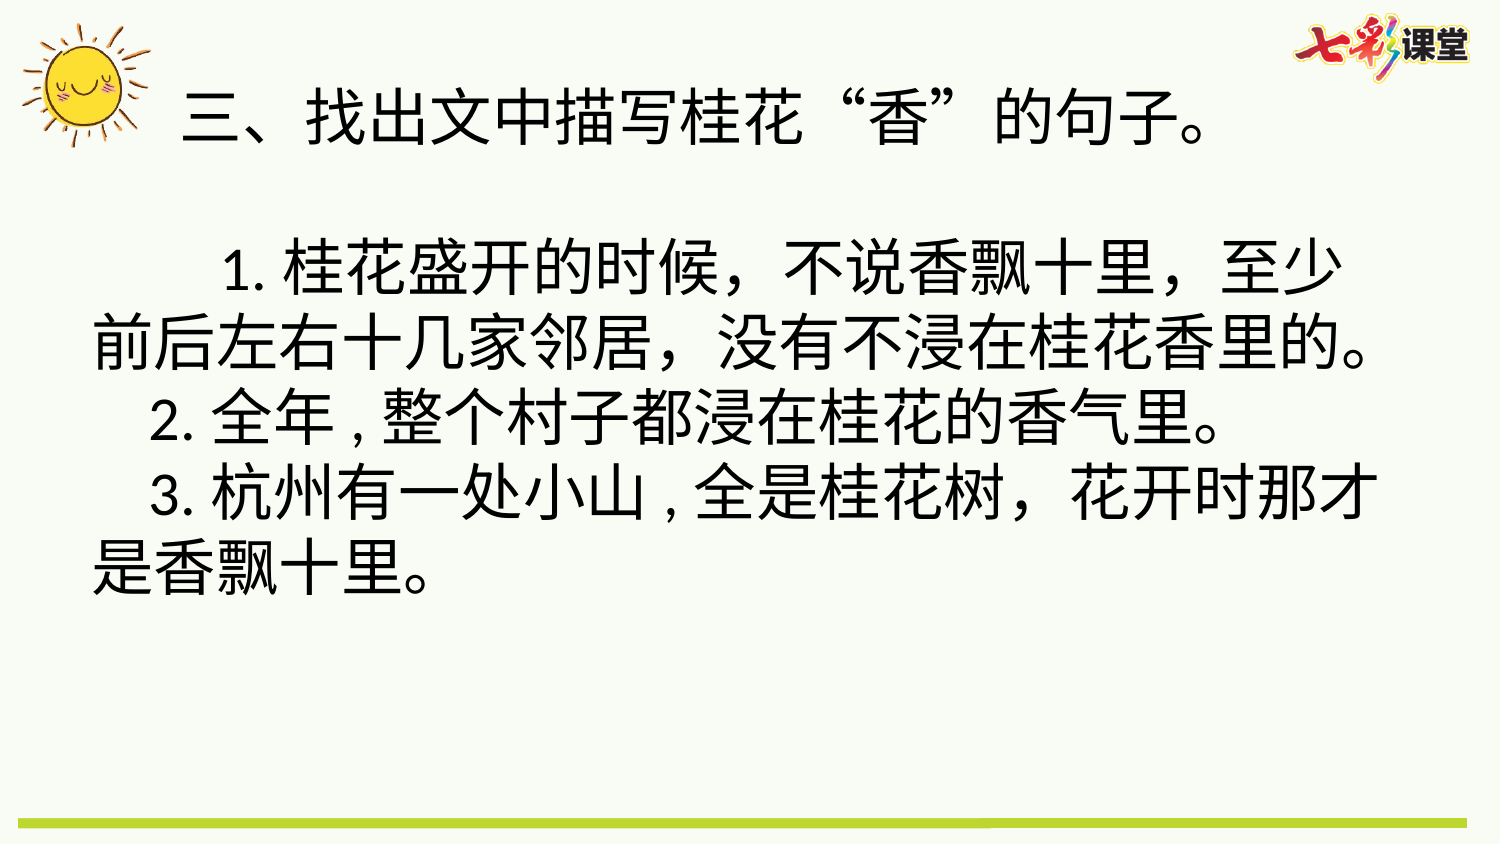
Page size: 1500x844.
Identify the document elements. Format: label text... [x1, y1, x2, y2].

text_box 1.桂花盛开的时候，不说香飘十里，至少前后左右十几家邻居，没有不浸在桂花香里的。 2.全年,整个村子都浸在桂花的香气里。 3.杭州有一处小山,全是桂花树，花开时那才是香飘十里。 [76, 221, 1404, 611]
text_box 三、找出文中描写桂花“香”的句子。 [164, 70, 1257, 161]
picture [0, 0, 173, 172]
picture [1291, 9, 1472, 87]
picture [18, 771, 1467, 844]
